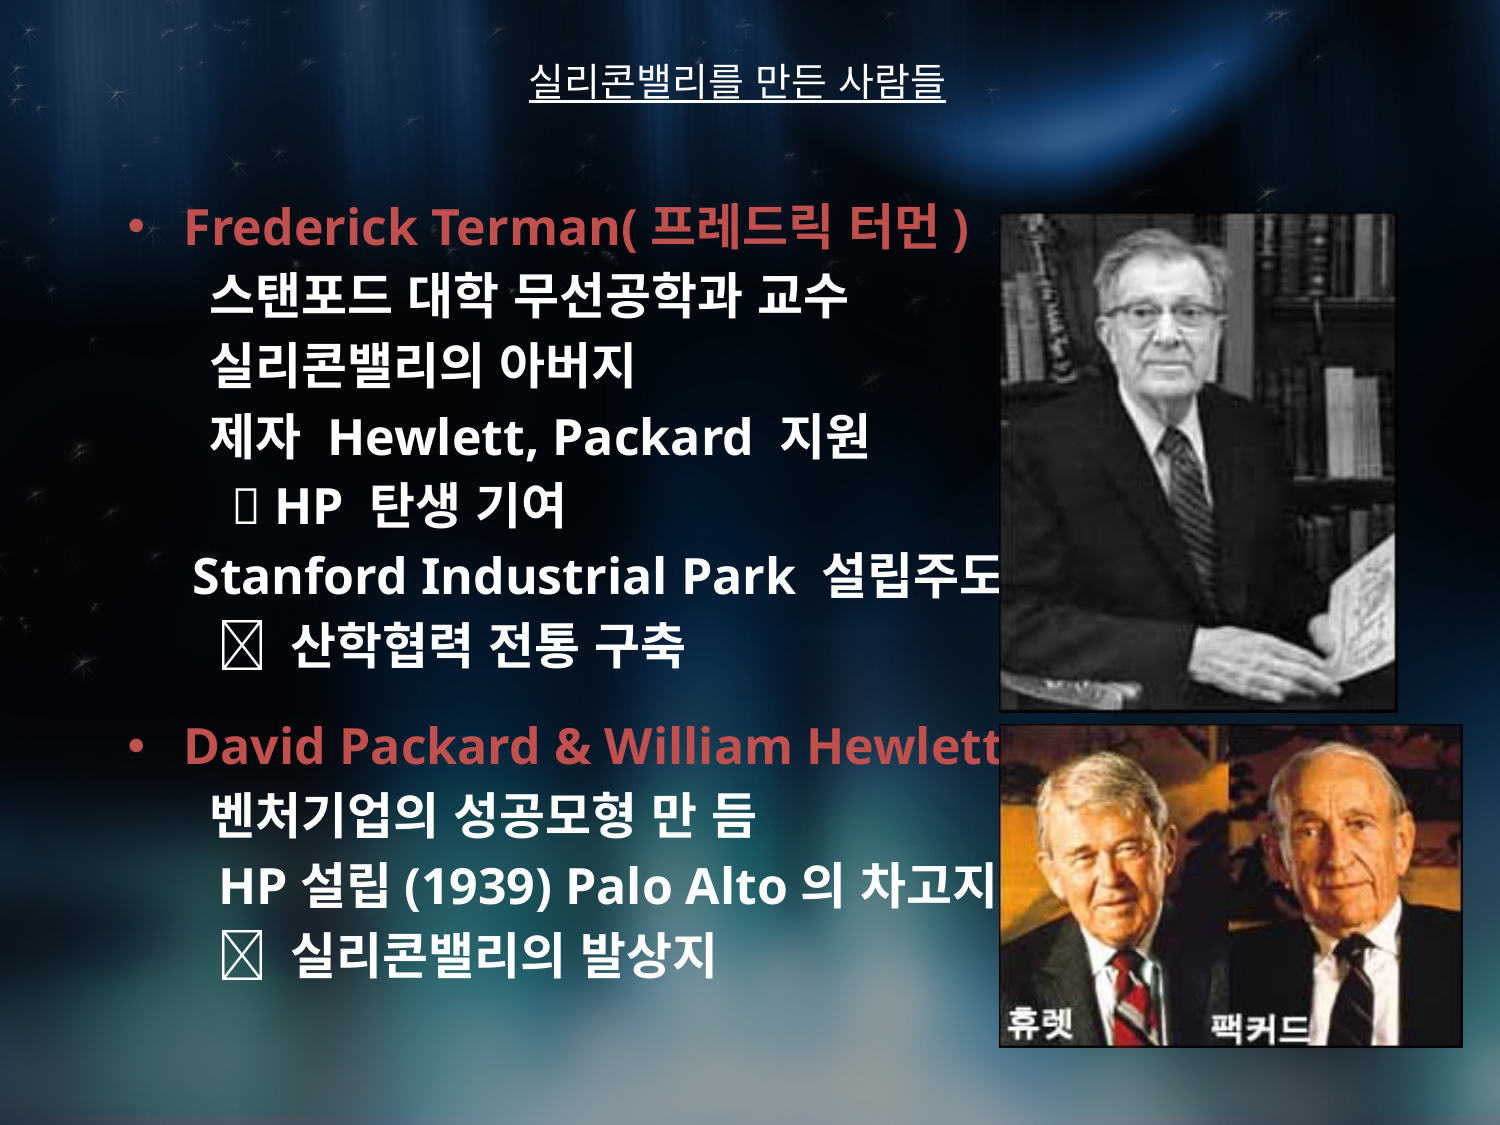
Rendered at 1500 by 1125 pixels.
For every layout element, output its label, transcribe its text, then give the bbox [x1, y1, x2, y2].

title 실리콘밸리를 만든 사람들 [99, 50, 1375, 113]
picture [0, 0, 1500, 1125]
text_box Frederick Terman(프레드릭 터먼) 스탠포드 대학 무선공학과 교수 실리콘밸리의 아버지 제자 Hewlett, Packard 지원  HP 탄생 기여 Stanford Industrial Park 설립주도  산학협력 전통 구축 David Packard & William Hewlett 벤처기업의 성공모형 만 듬 HP설립(1939) Palo Alto의 차고지  실리콘밸리의 발상지 [112, 187, 1300, 1013]
